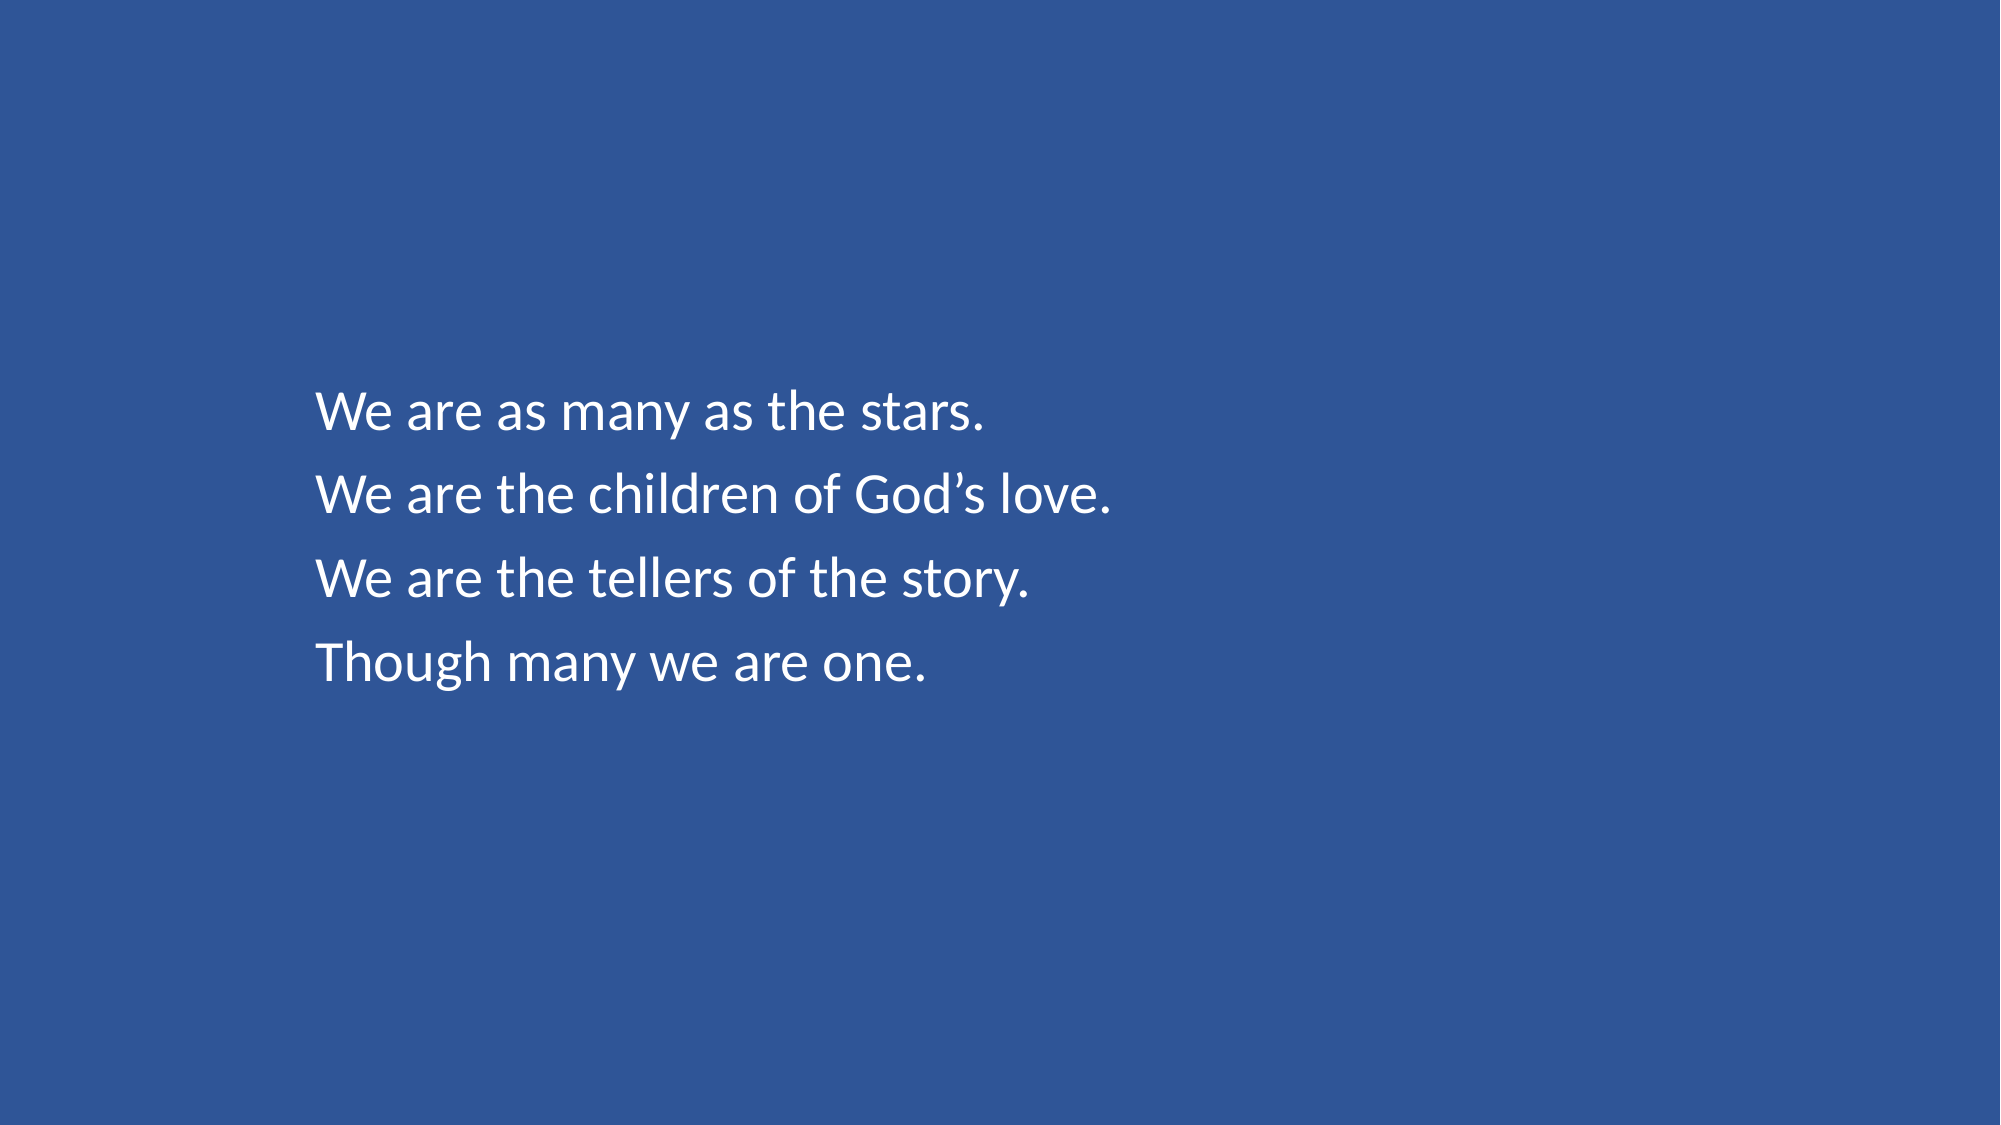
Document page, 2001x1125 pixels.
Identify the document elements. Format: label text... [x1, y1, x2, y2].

list We are as many as the stars. We are the children of God’s love. We are the tellers of the story. Though many we are one. [300, 372, 1700, 753]
